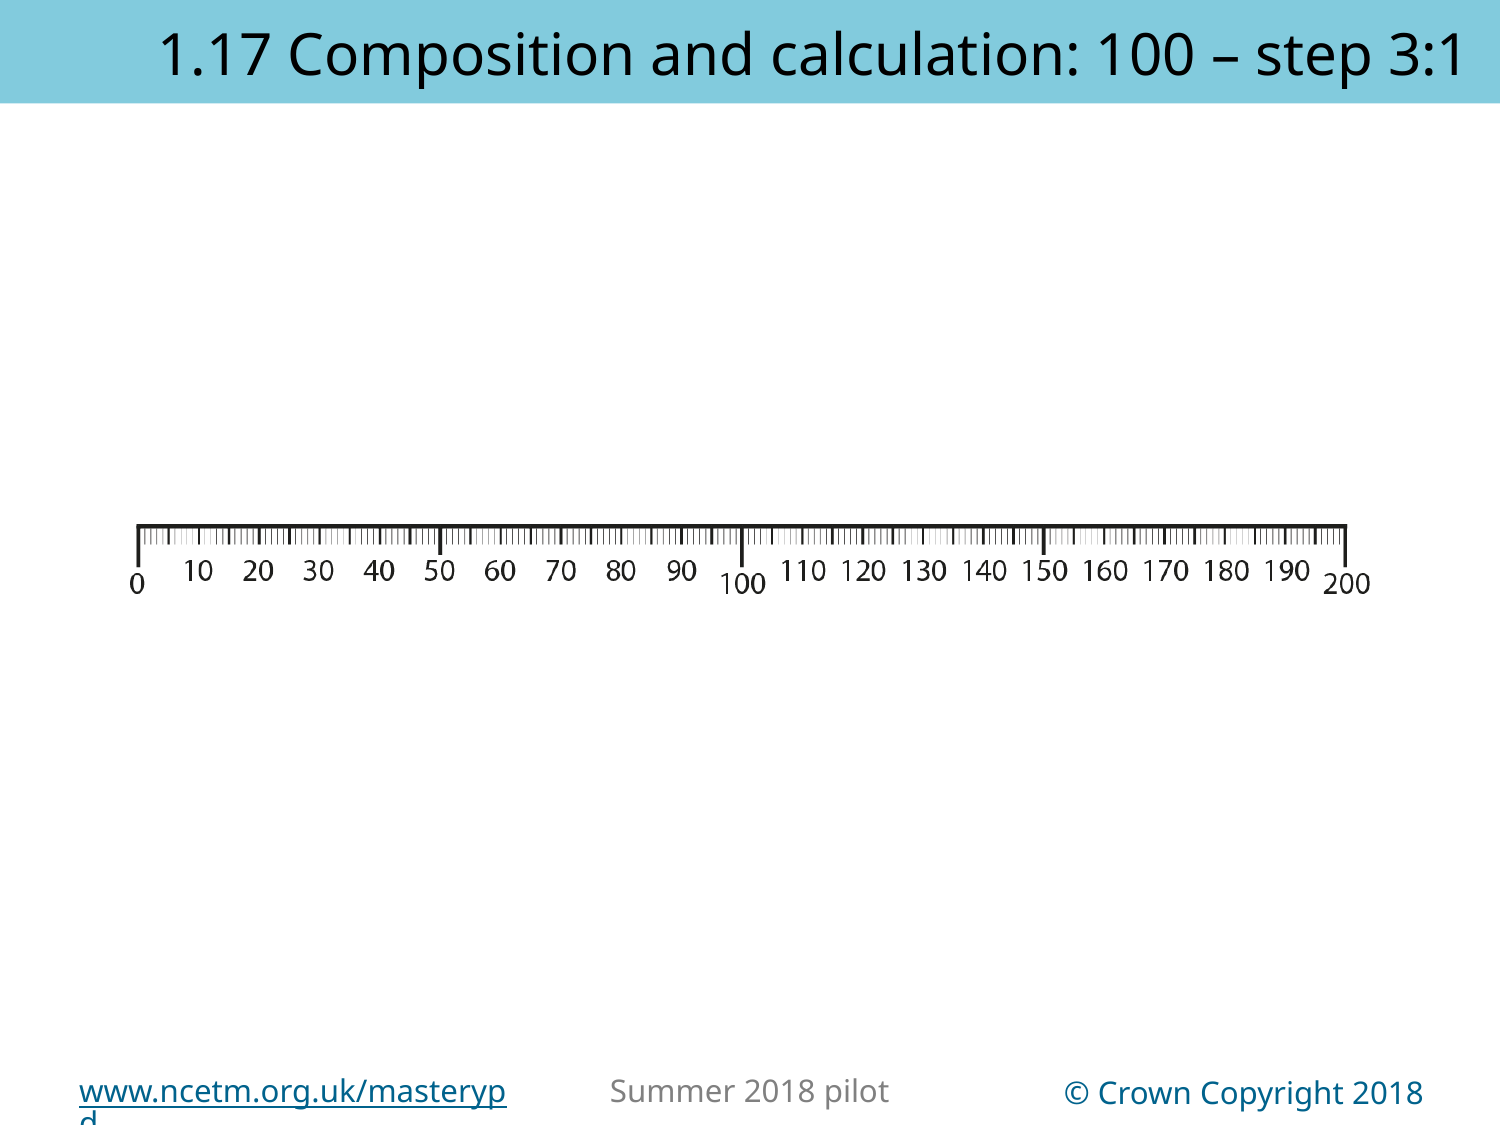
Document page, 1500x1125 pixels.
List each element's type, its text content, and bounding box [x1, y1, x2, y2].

picture [129, 524, 1371, 601]
list 1.17 Composition and calculation: 100 – step 3:1 [0, 0, 1500, 104]
